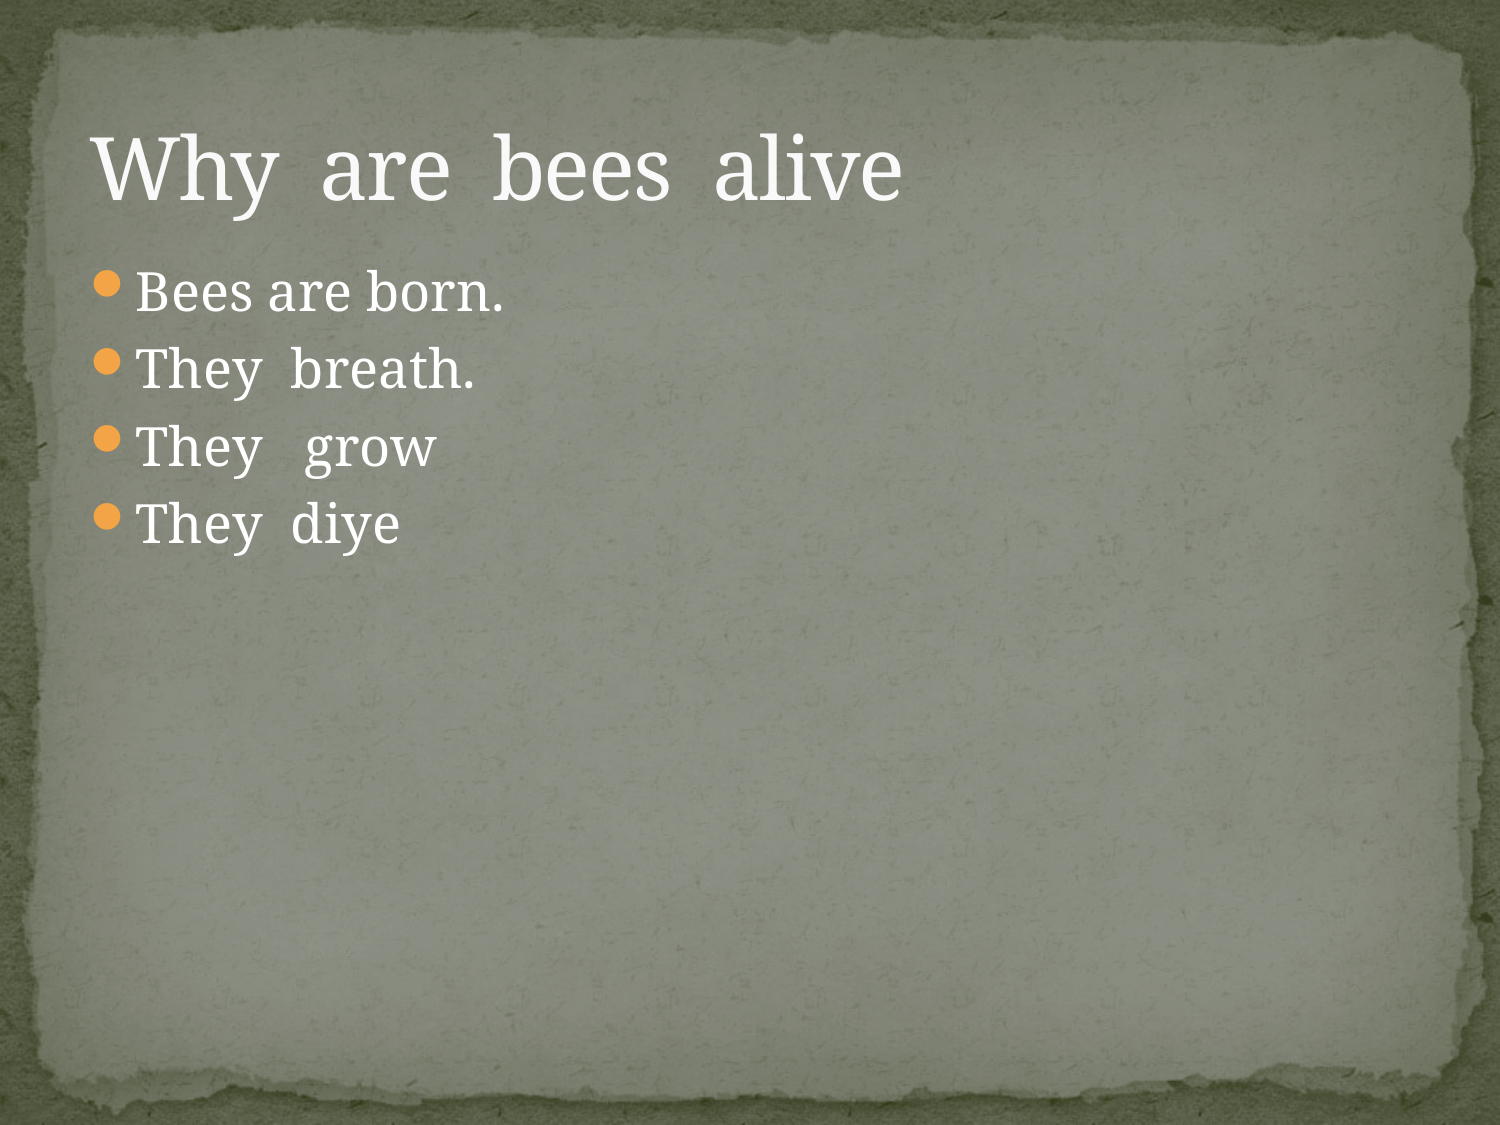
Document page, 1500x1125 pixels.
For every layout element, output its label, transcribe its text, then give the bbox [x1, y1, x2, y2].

list Bees are born. They breath. They grow They diye [75, 249, 1425, 1000]
title Why are bees alive [74, 24, 1425, 225]
